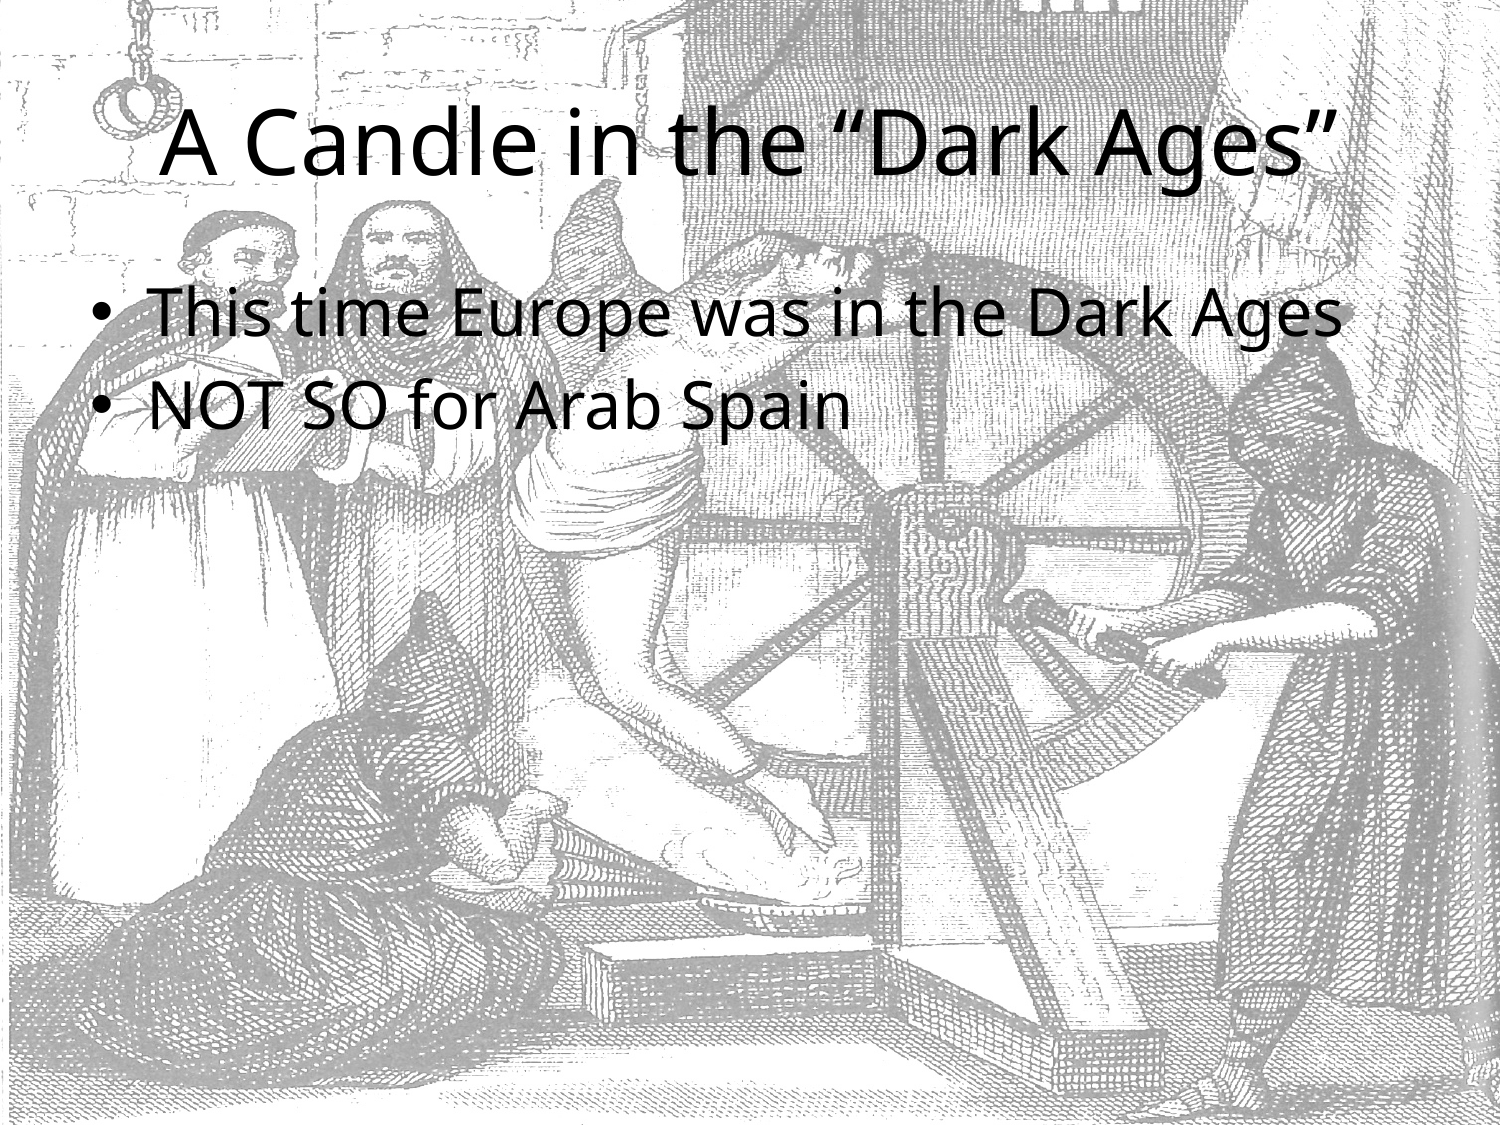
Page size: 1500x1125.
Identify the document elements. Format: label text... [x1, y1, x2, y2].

title A Candle in the “Dark Ages” [75, 45, 1425, 233]
list This time Europe was in the Dark Ages NOT SO for Arab Spain [75, 262, 1425, 1005]
